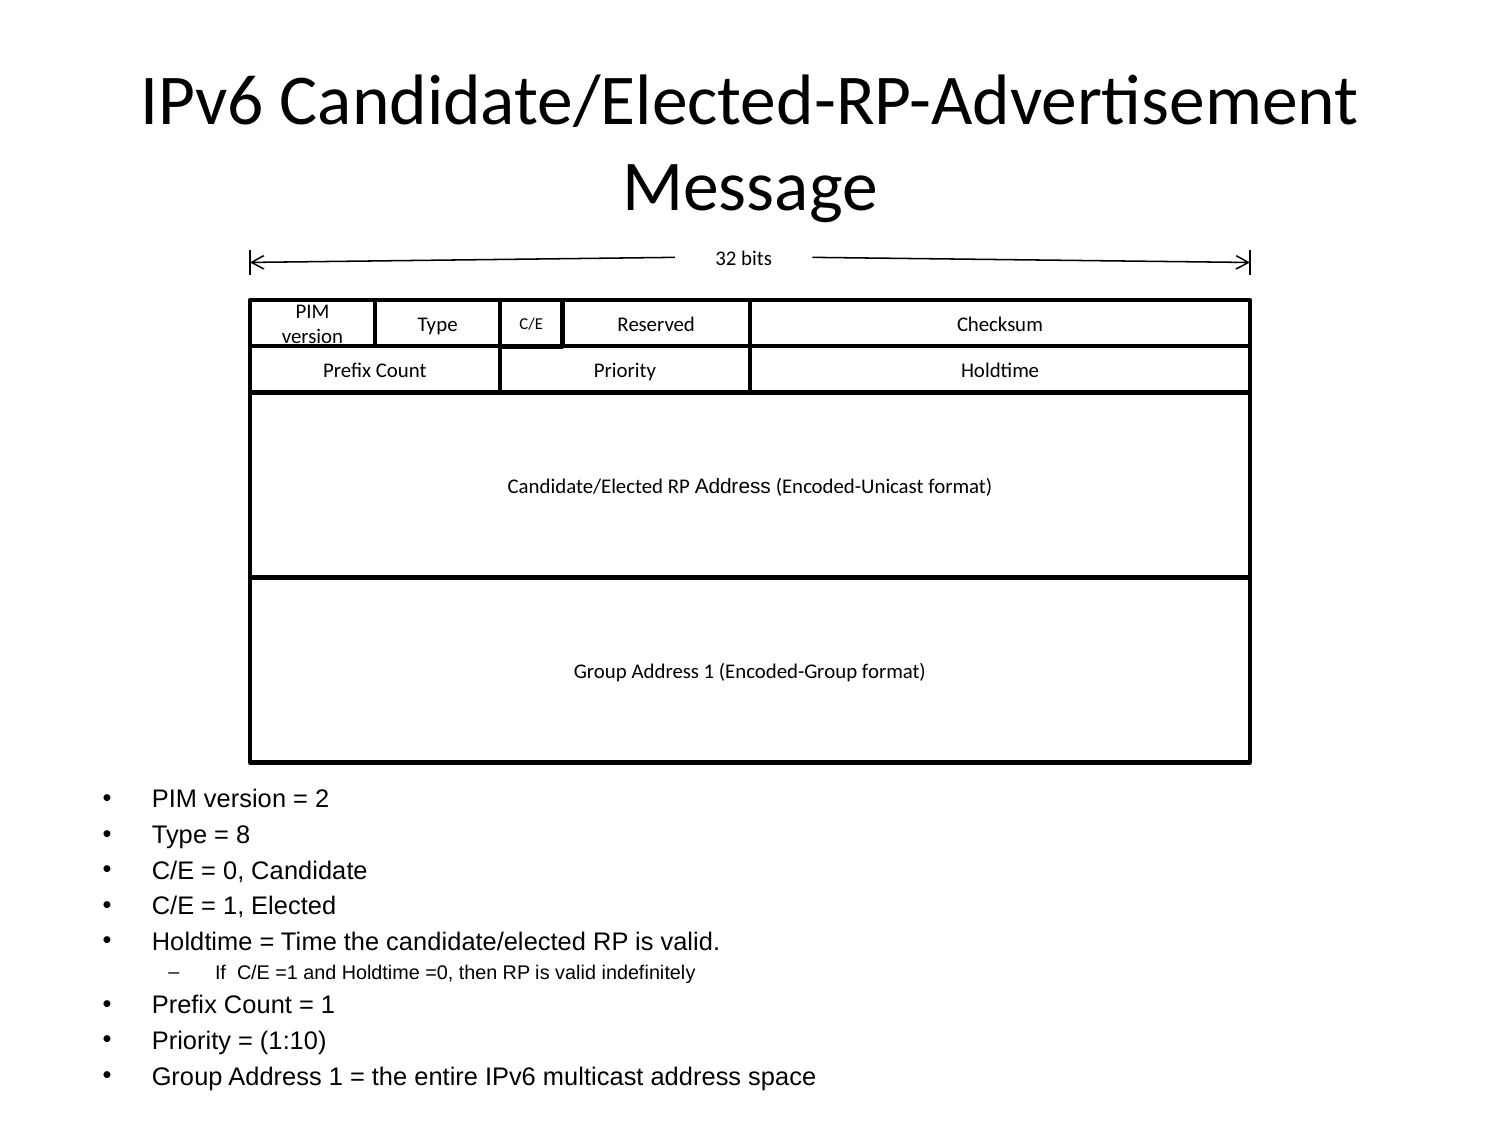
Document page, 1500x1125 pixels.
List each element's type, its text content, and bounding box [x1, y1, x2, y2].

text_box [812, 257, 1251, 263]
list PIM version = 2 Type = 8 C/E = 0, Candidate C/E = 1, Elected Holdtime = Time the candidate/elected RP is valid. If C/E =1 and Holdtime =0, then RP is valid indefinitely Prefix Count = 1 Priority = (1:10) Group Address 1 = the entire IPv6 multicast address space [87, 774, 1438, 1100]
text_box C/E [498, 298, 564, 349]
text_box Checksum [752, 298, 1252, 344]
text_box Candidate/Elected RP Address (Encoded-Unicast format) [248, 390, 1252, 575]
text_box 32 bits [674, 237, 813, 278]
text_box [249, 257, 676, 263]
text_box Group Address 1 (Encoded-Group format) [248, 575, 1252, 765]
title IPv6 Candidate/Elected-RP-Advertisement Message [75, 45, 1425, 233]
text_box Prefix Count [248, 344, 498, 390]
text_box Reserved [564, 298, 752, 344]
text_box Holdtime [748, 344, 1252, 390]
text_box Type [373, 298, 498, 344]
text_box PIM version [248, 298, 373, 344]
text_box Priority [498, 344, 748, 390]
